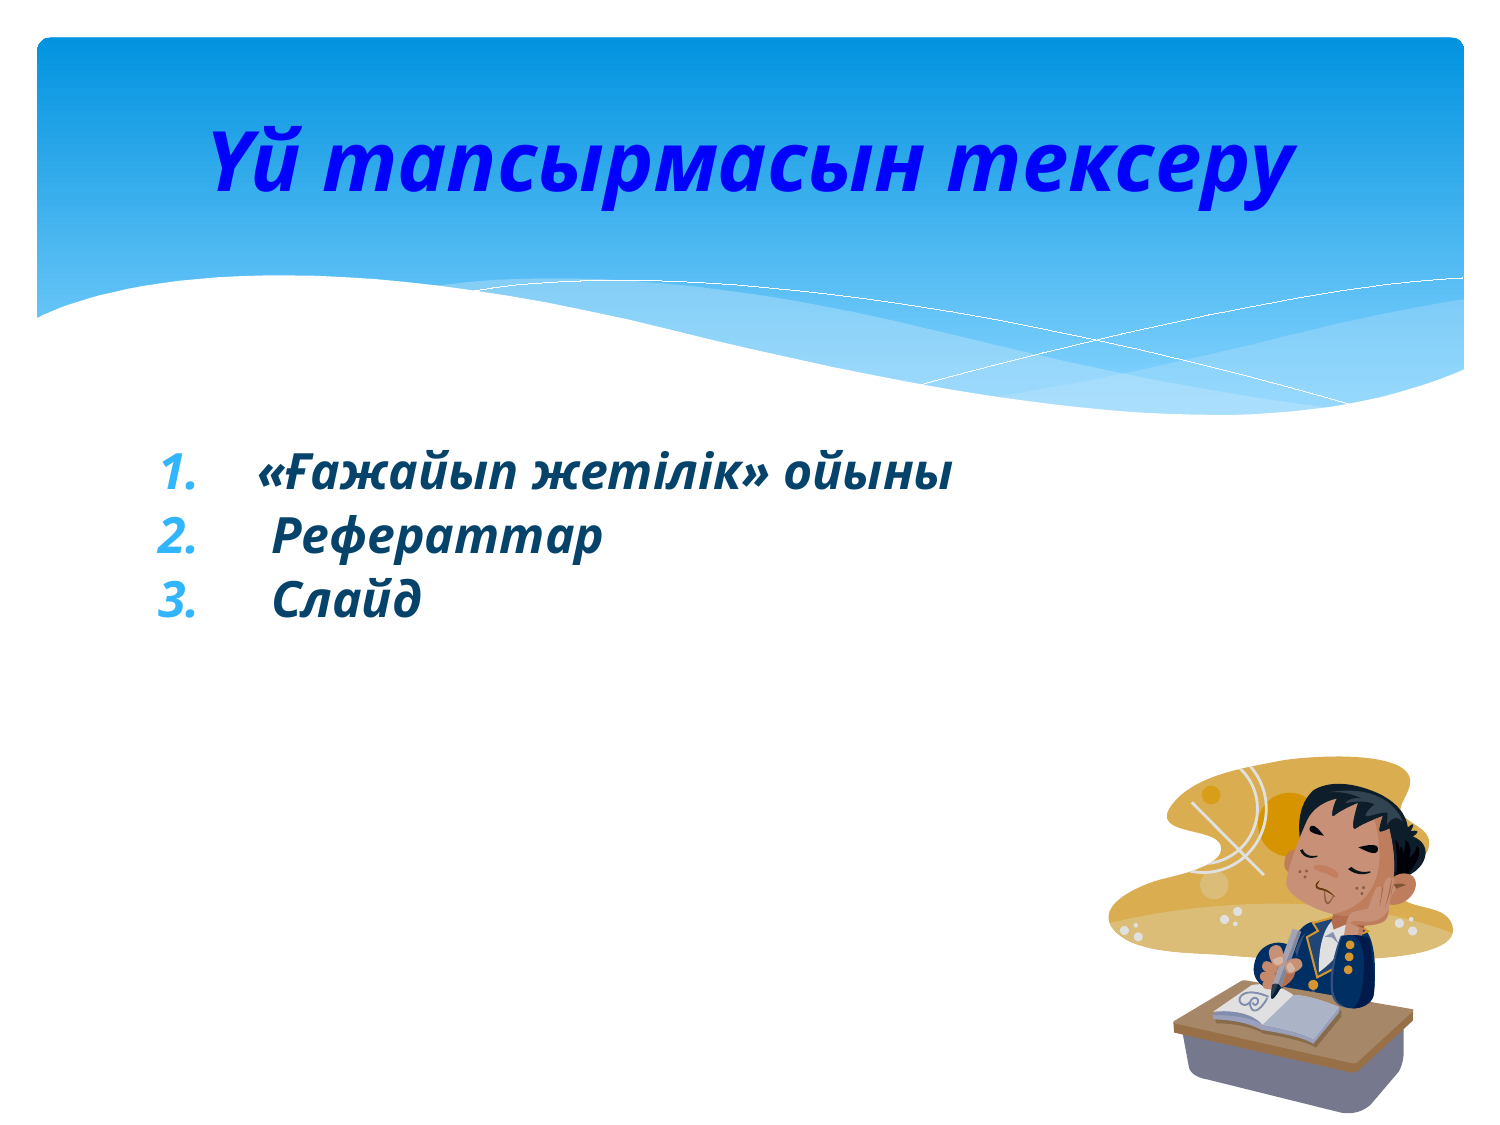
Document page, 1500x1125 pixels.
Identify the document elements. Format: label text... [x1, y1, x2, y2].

picture [1108, 756, 1454, 1114]
list «Ғажайып жетілік» ойыны Рефераттар Слайд [143, 438, 1359, 1005]
title Үй тапсырмасын тексеру [75, 55, 1425, 261]
